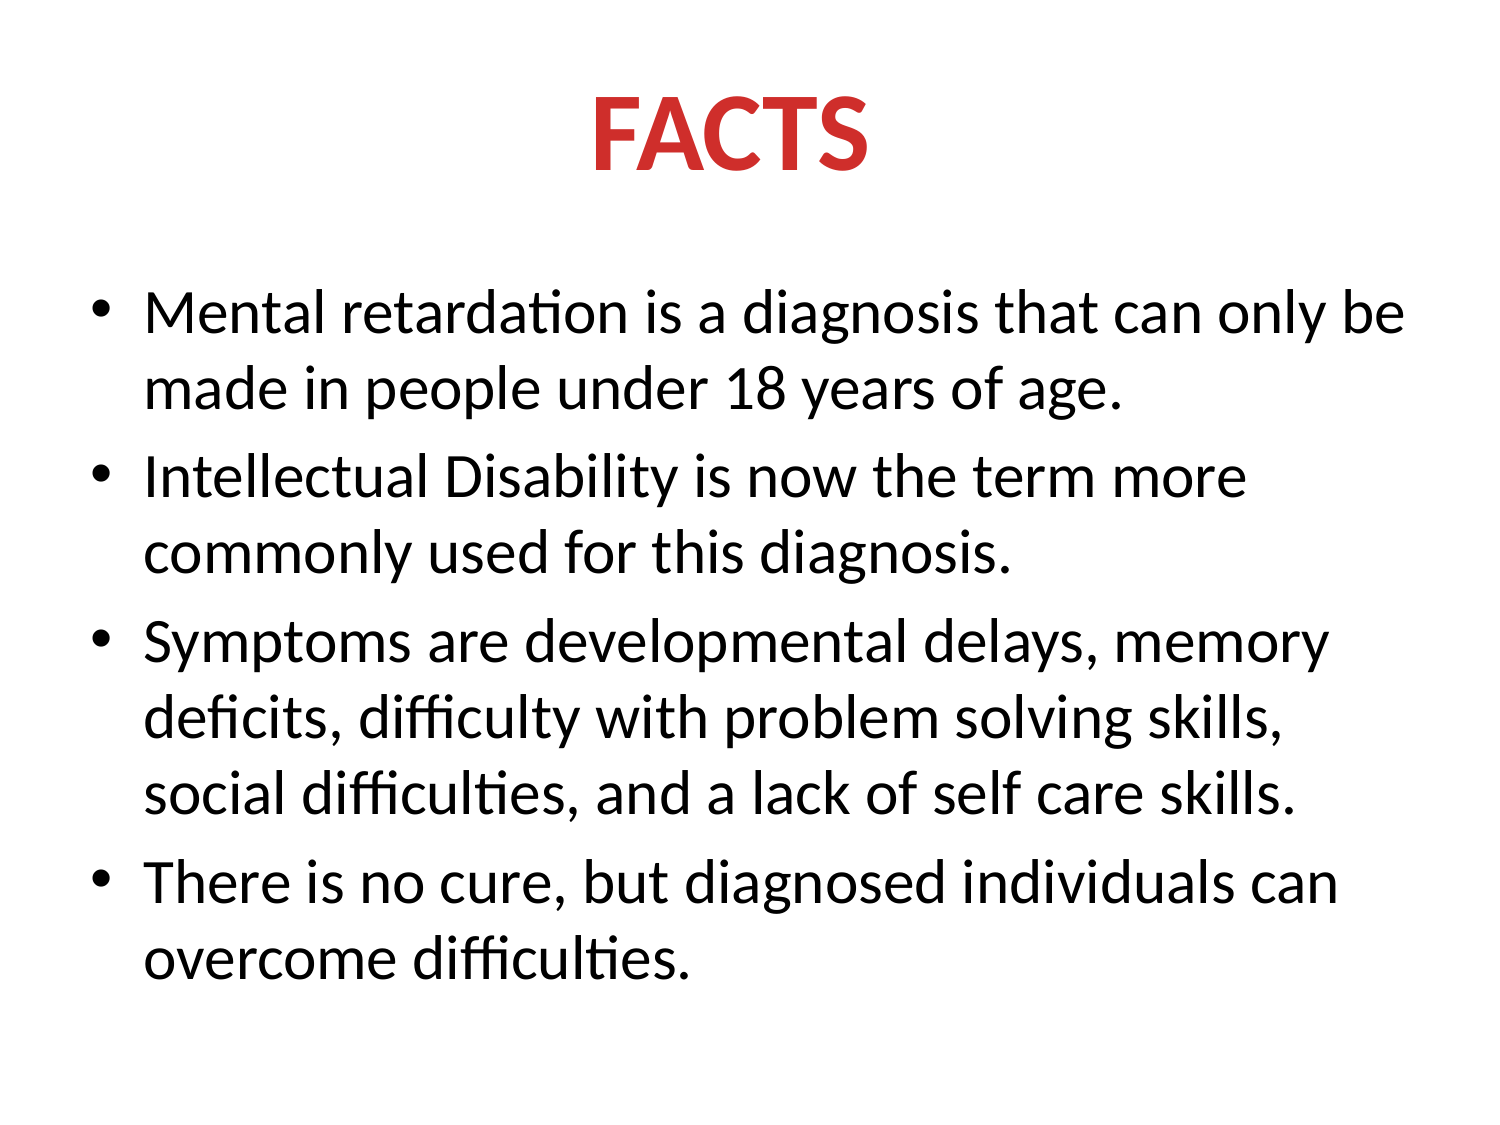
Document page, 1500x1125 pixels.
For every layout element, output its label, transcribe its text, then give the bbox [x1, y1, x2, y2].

list Mental retardation is a diagnosis that can only be made in people under 18 years of age. Intellectual Disability is now the term more commonly used for this diagnosis. Symptoms are developmental delays, memory deficits, difficulty with problem solving skills, social difficulties, and a lack of self care skills. There is no cure, but diagnosed individuals can overcome difficulties. [75, 262, 1425, 1005]
text_box FACTS [575, 49, 887, 200]
